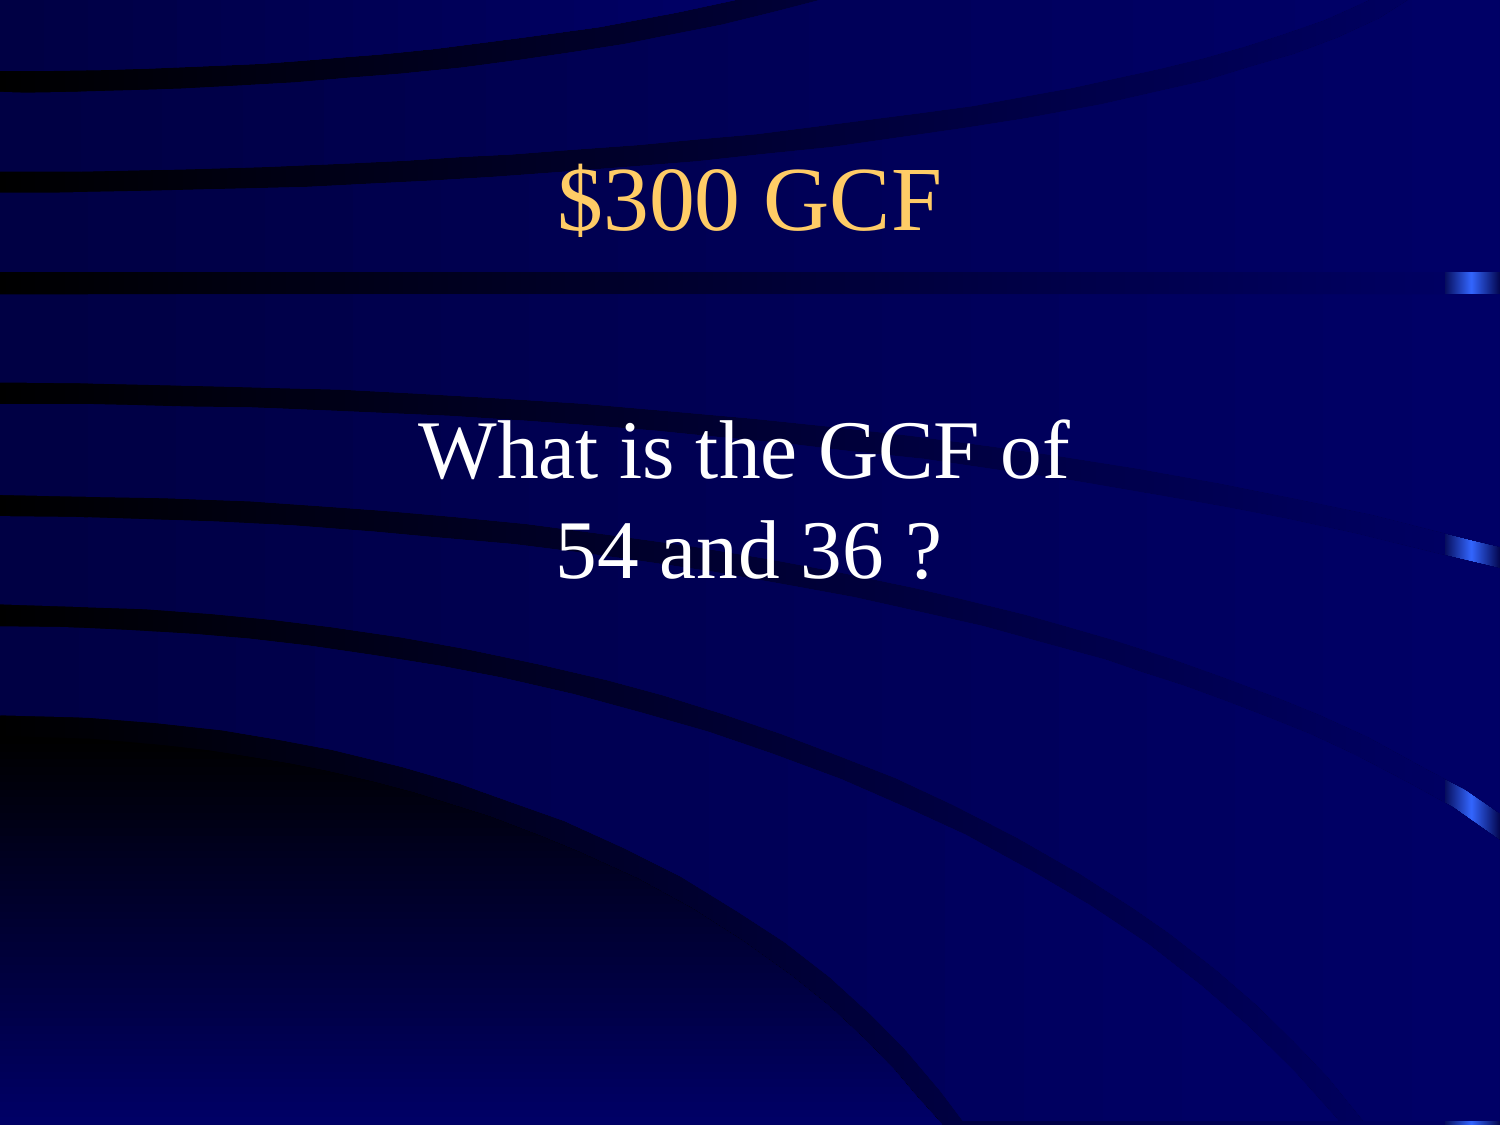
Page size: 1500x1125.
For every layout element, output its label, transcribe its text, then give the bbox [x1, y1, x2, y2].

text_box What is the GCF of 54 and 36 ? [403, 387, 1107, 603]
title $300 GCF [112, 99, 1388, 288]
